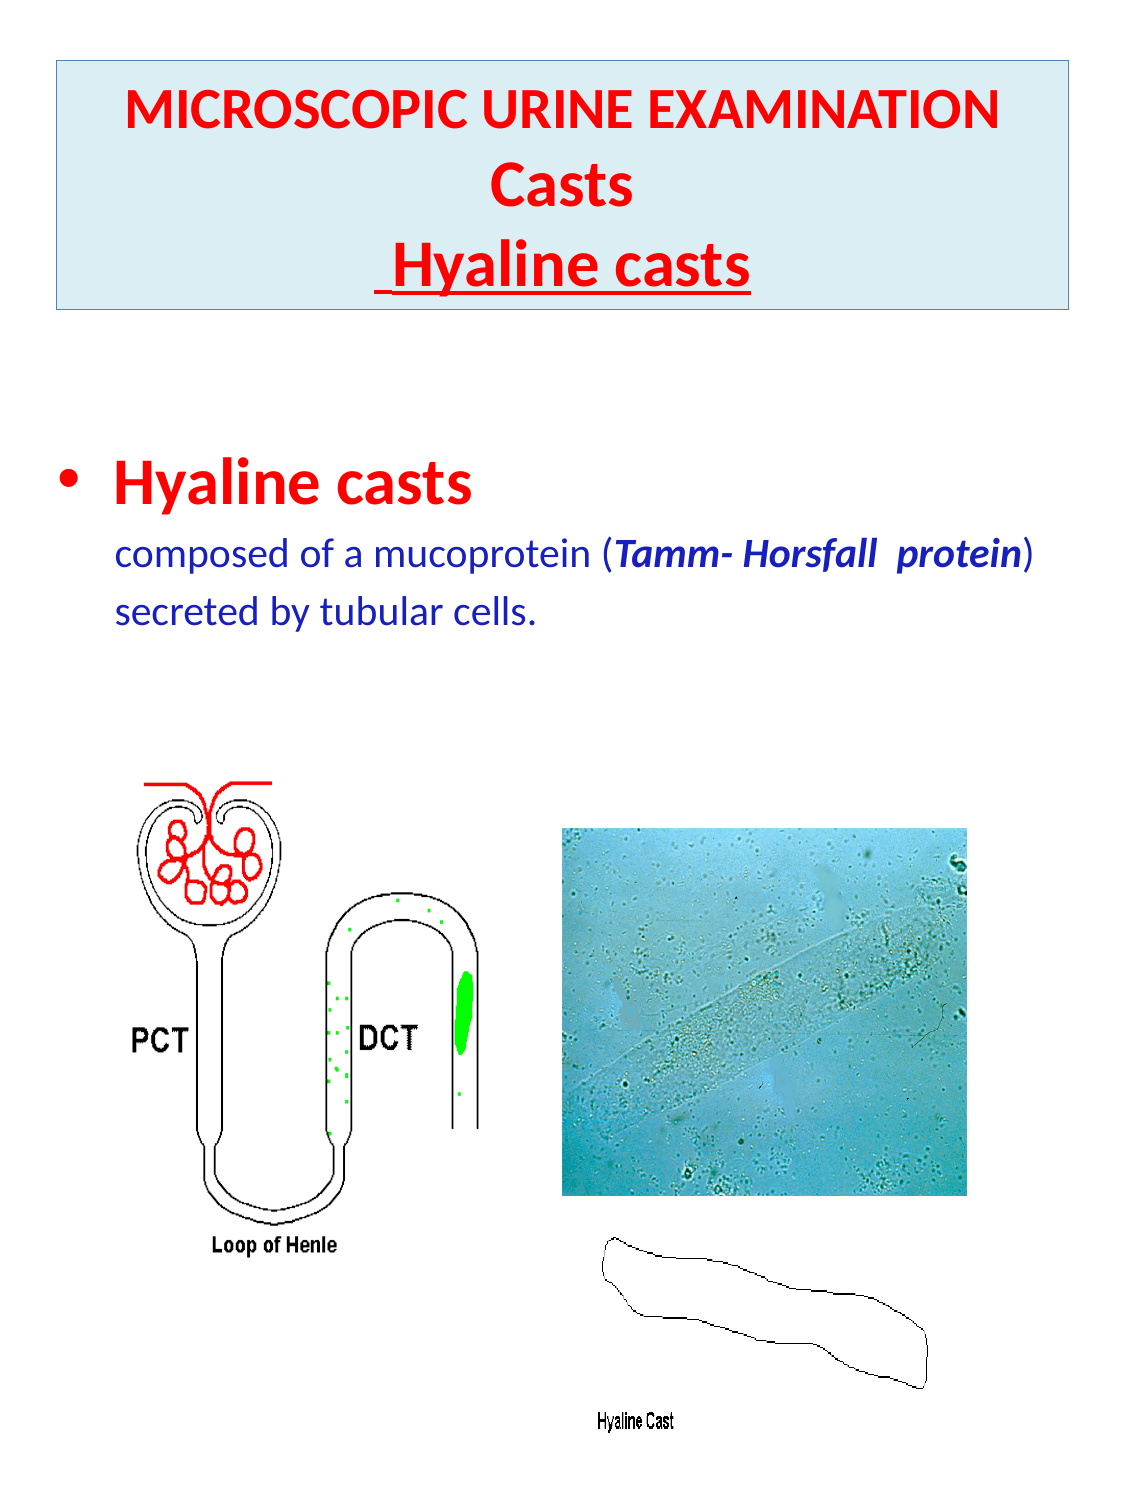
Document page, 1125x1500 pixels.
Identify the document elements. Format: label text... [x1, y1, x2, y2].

picture [562, 828, 967, 1440]
picture [124, 760, 488, 1263]
title MICROSCOPIC URINE EXAMINATION Casts Hyaline casts [56, 60, 1069, 310]
list Hyaline casts composed of a mucoprotein (Tamm- Horsfall protein) secreted by tubular cells. [42, 366, 1069, 1424]
